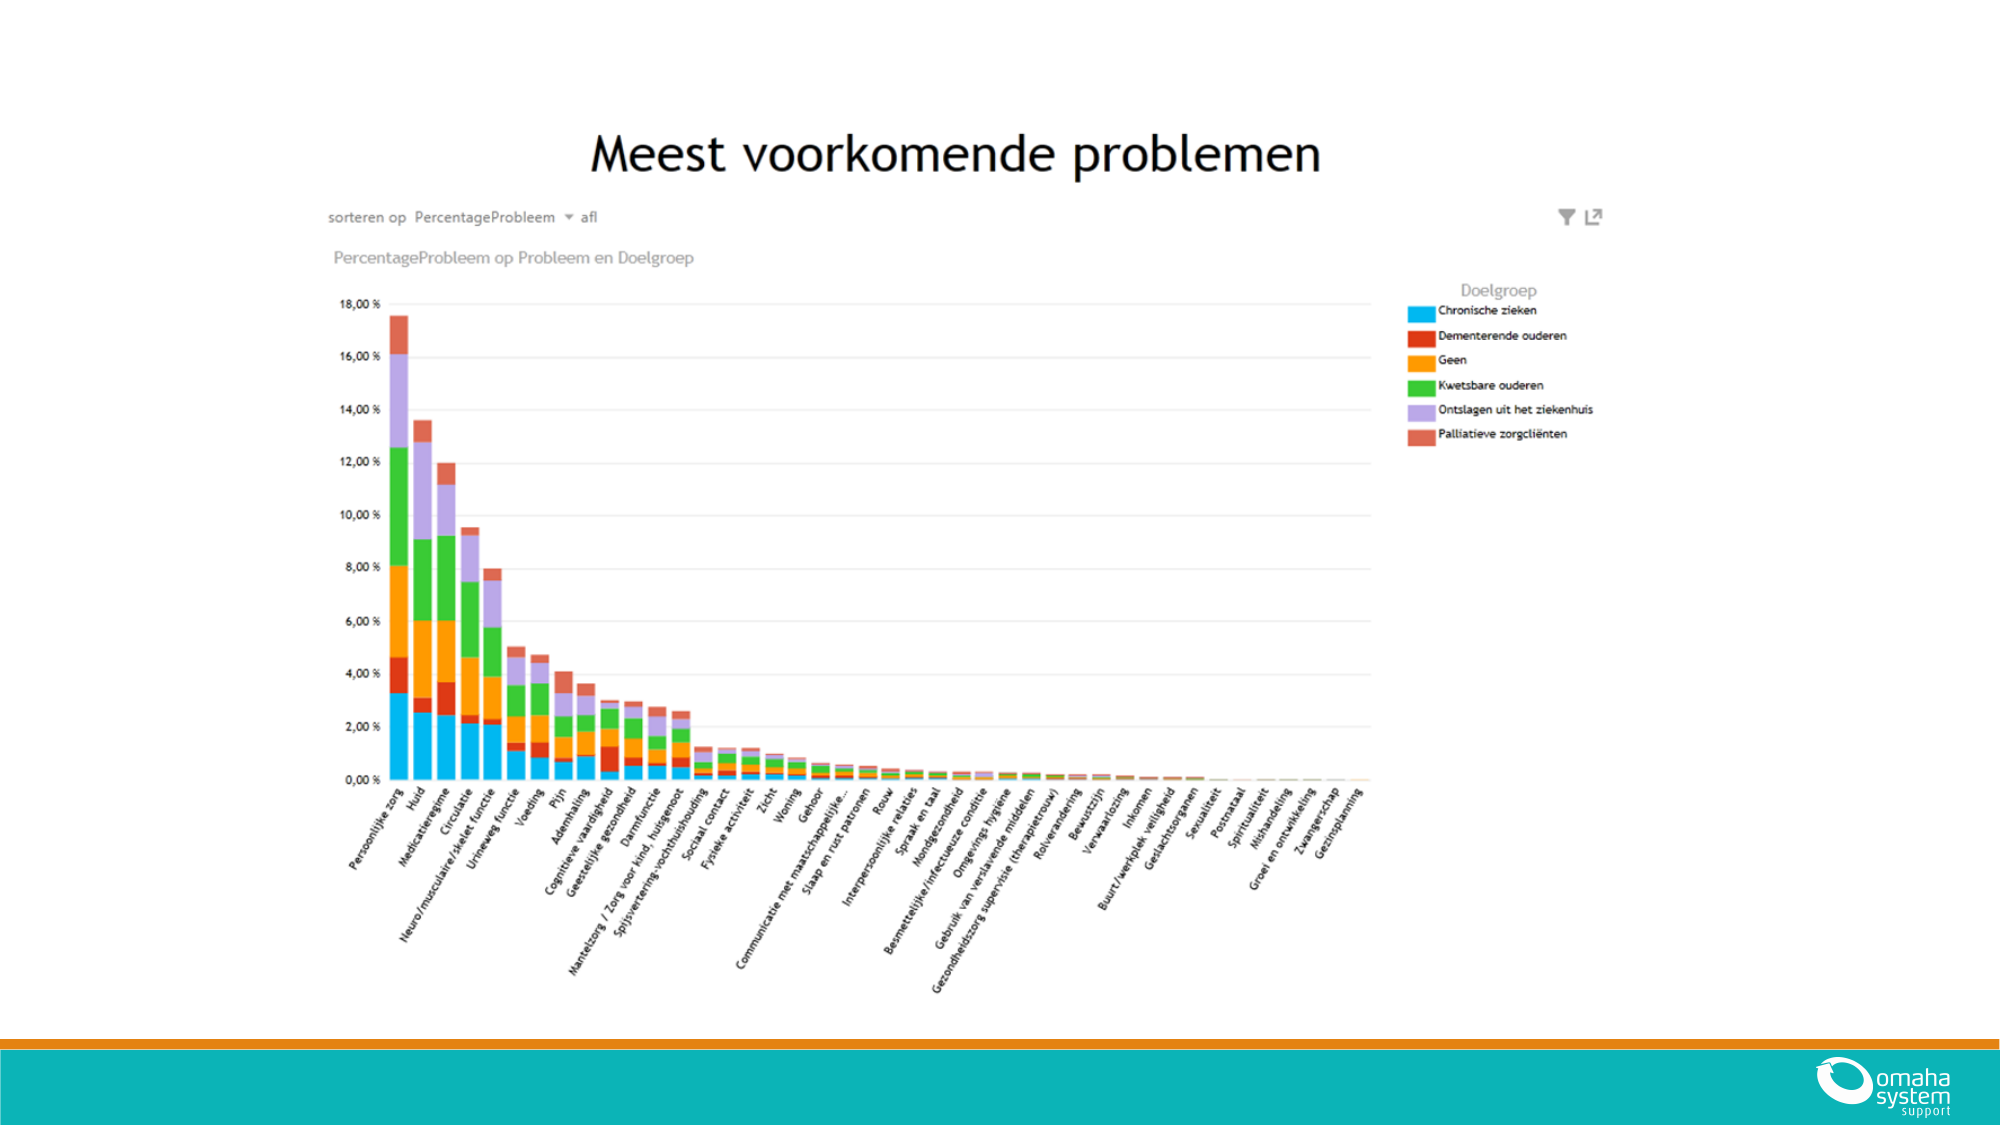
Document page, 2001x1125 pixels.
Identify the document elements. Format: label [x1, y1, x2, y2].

picture [1815, 1057, 1951, 1119]
picture [304, 122, 1605, 1003]
